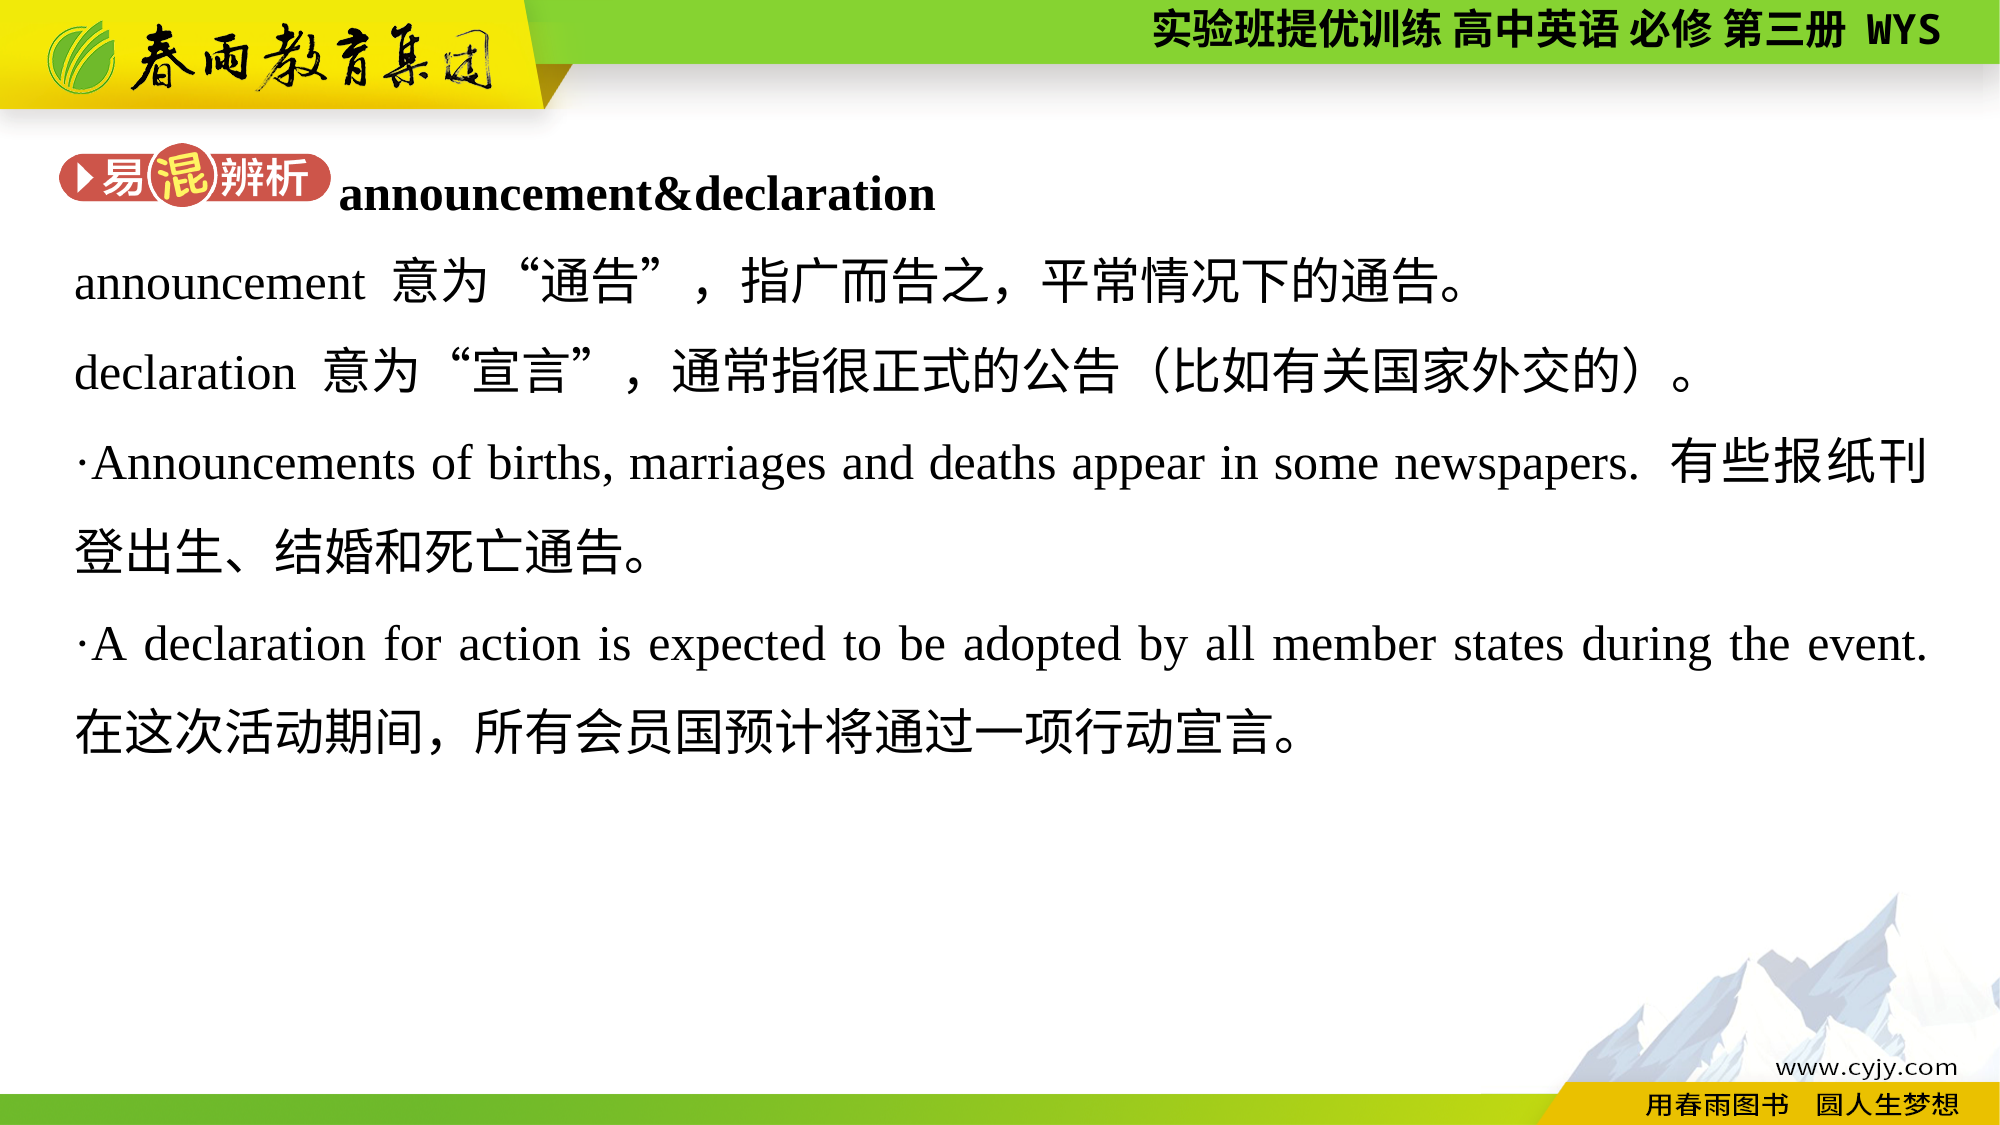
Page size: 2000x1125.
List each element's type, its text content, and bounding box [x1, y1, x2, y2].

list announcement&declaration announcement 意为“通告”，指广而告之，平常情况下的通告。 declaration 意为“宣言”，通常指很正式的公告（比如有关国家外交的）。 ·Announcements of births, marriages and deaths appear in some newspapers. 有些报纸刊登出生、结婚和死亡通告。 ·A declaration for action is expected to be adopted by all member states during the event. 在这次活动期间，所有会员国预计将通过一项行动宣言。 [59, 122, 1944, 774]
picture [0, 0, 2000, 1125]
